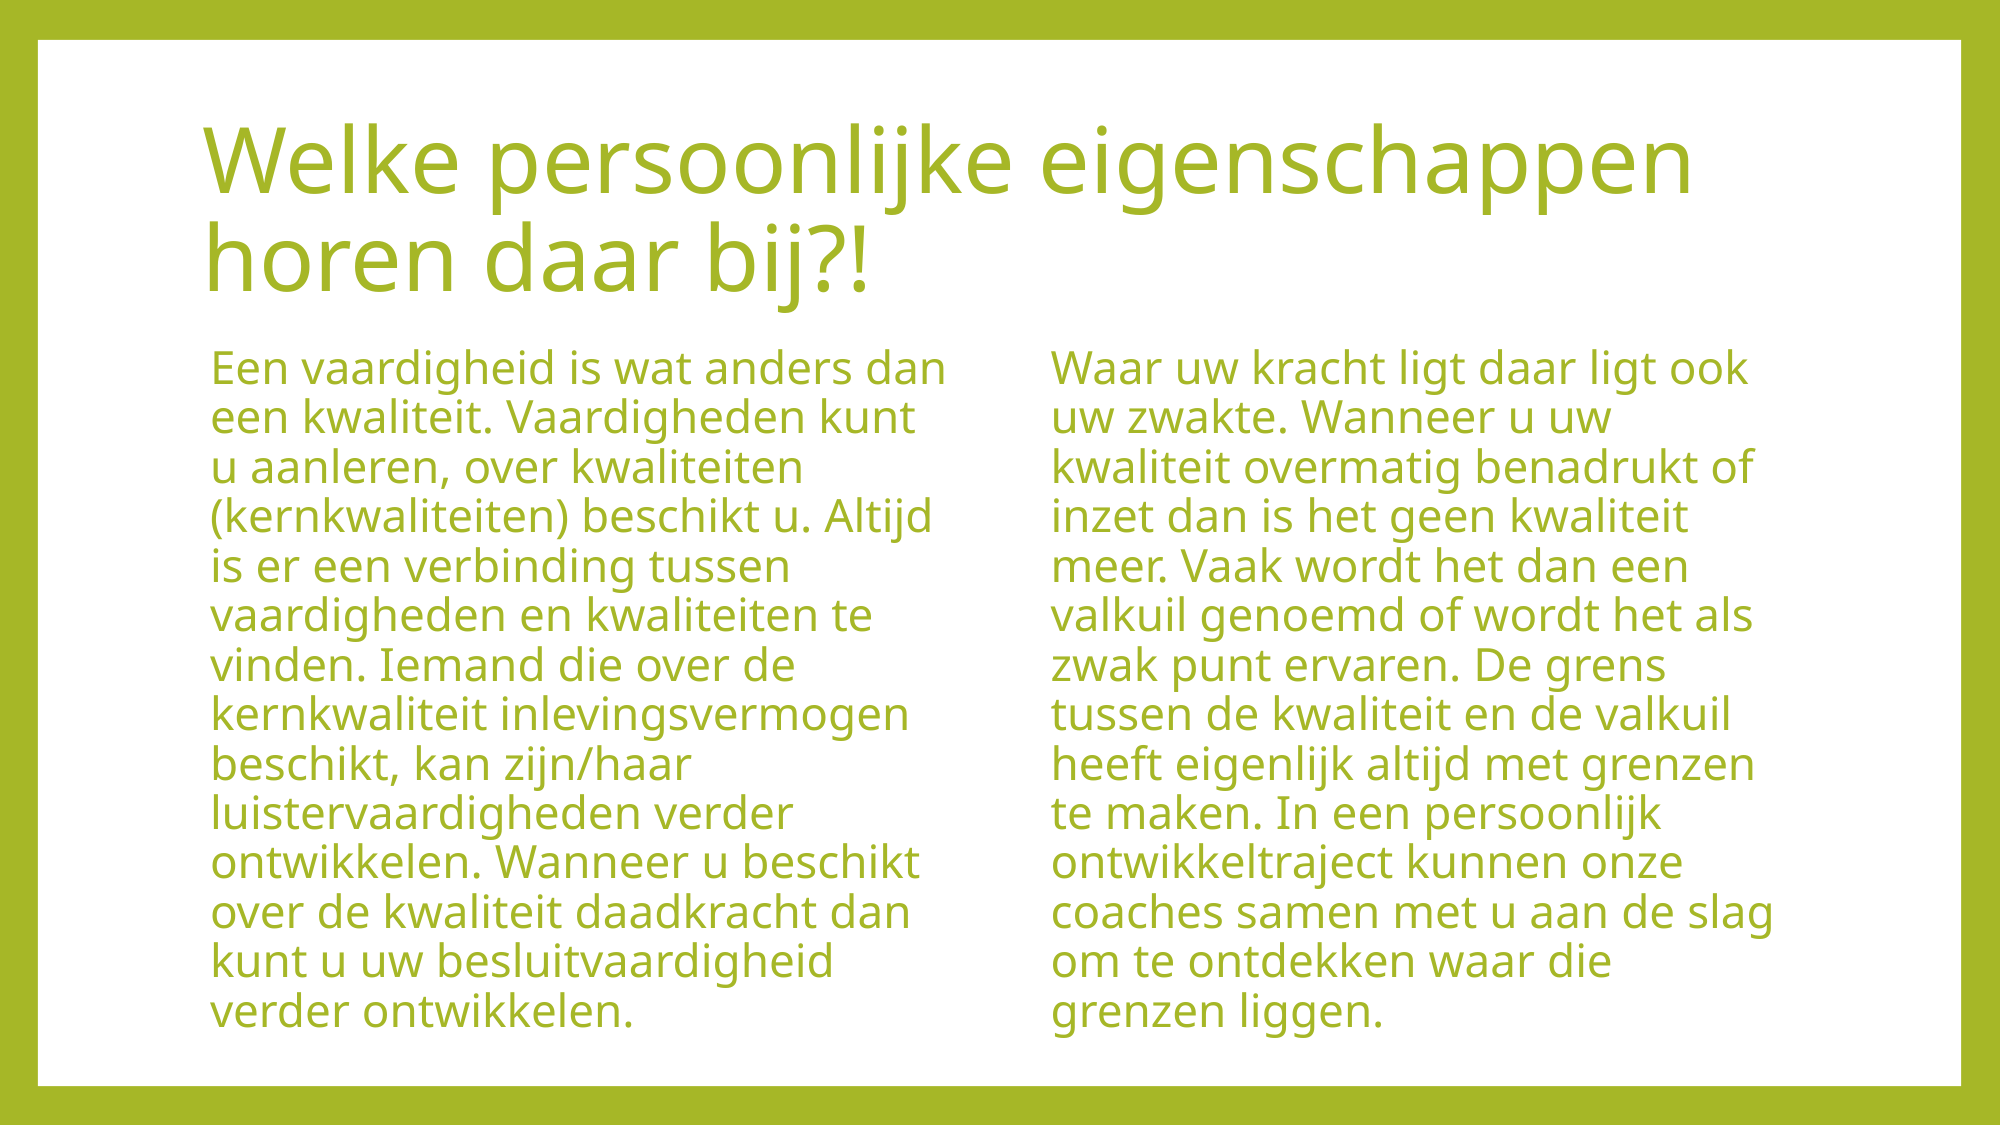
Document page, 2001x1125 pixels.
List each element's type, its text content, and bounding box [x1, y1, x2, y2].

list Waar uw kracht ligt daar ligt ook uw zwakte. Wanneer u uw kwaliteit overmatig benadrukt of inzet dan is het geen kwaliteit meer. Vaak wordt het dan een valkuil genoemd of wordt het als zwak punt ervaren. De grens tussen de kwaliteit en de valkuil heeft eigenlijk altijd met grenzen te maken. In een persoonlijk ontwikkeltraject kunnen onze coaches samen met u aan de slag om te ontdekken waar die grenzen liggen. [1028, 337, 1809, 998]
title Welke persoonlijke eigenschappen horen daar bij?! [187, 101, 1808, 325]
list Een vaardigheid is wat anders dan een kwaliteit. Vaardigheden kunt u aanleren, over kwaliteiten (kernkwaliteiten) beschikt u. Altijd is er een verbinding tussen vaardigheden en kwaliteiten te vinden. Iemand die over de kernkwaliteit inlevingsvermogen beschikt, kan zijn/haar luistervaardigheden verder ontwikkelen. Wanneer u beschikt over de kwaliteit daadkracht dan kunt u uw besluitvaardigheid verder ontwikkelen. [187, 337, 968, 998]
